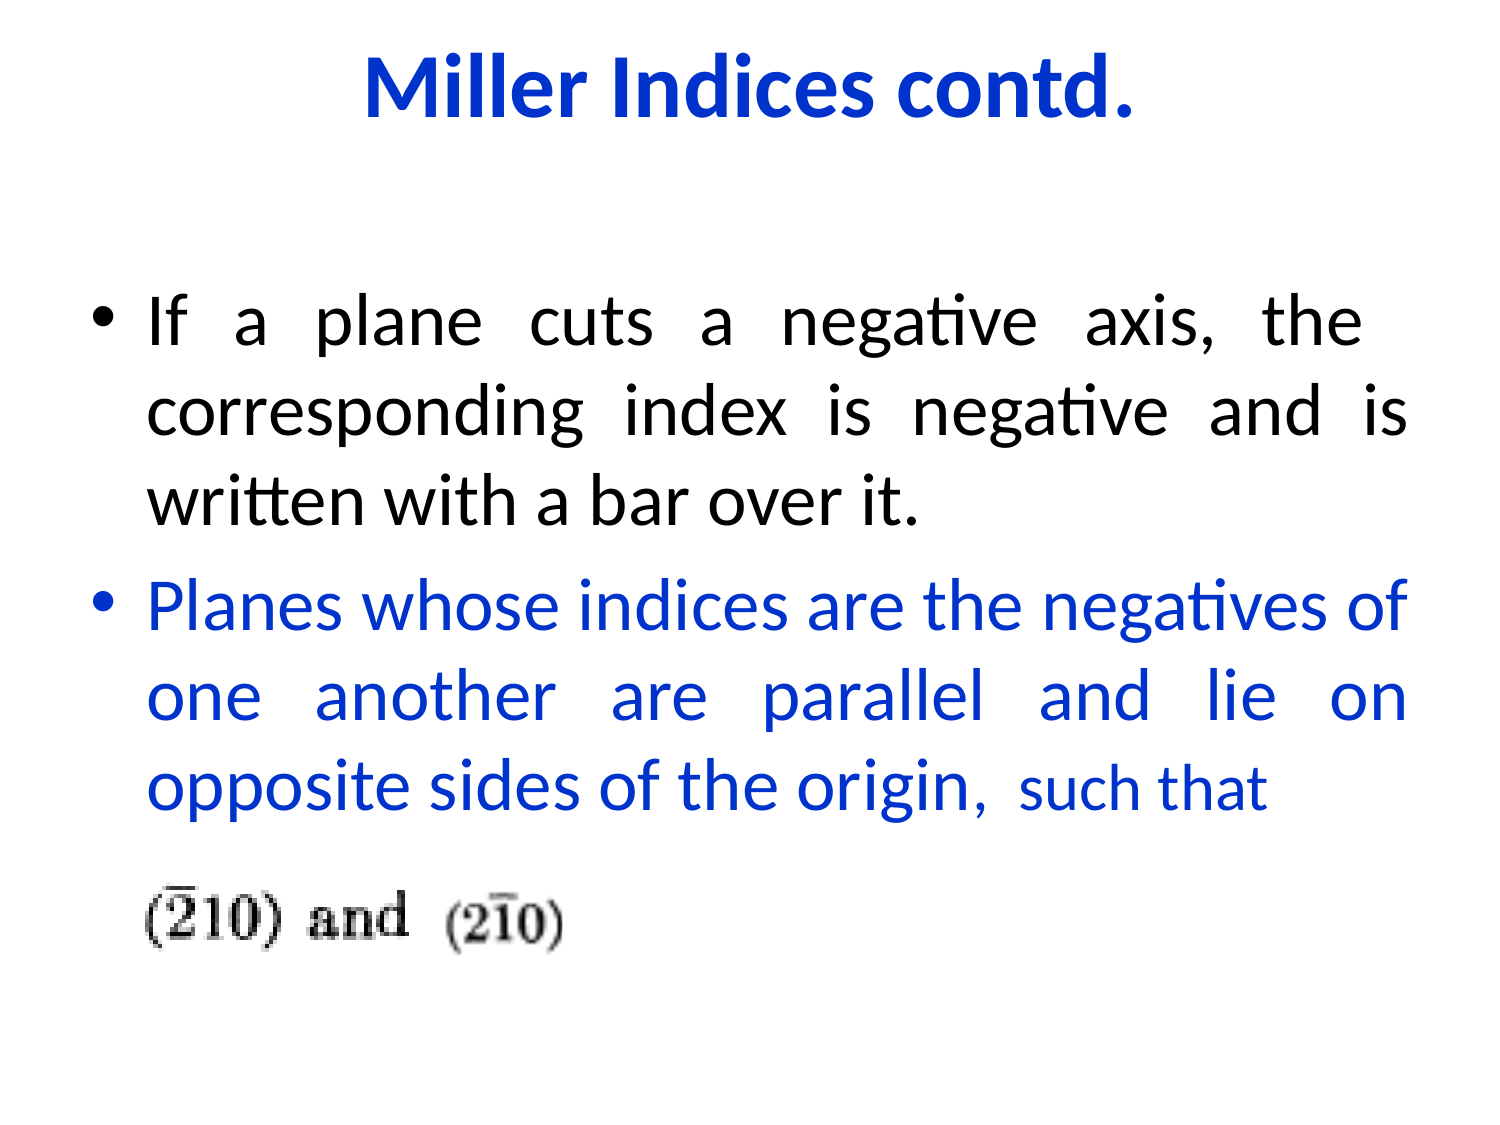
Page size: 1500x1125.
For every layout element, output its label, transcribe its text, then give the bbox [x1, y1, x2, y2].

picture [437, 887, 563, 956]
list If a plane cuts a negative axis, the corresponding index is negative and is written with a bar over it. Planes whose indices are the negatives of one another are parallel and lie on opposite sides of the origin, such that [75, 262, 1425, 1005]
picture [124, 874, 414, 957]
title Miller Indices contd. [75, 0, 1425, 163]
